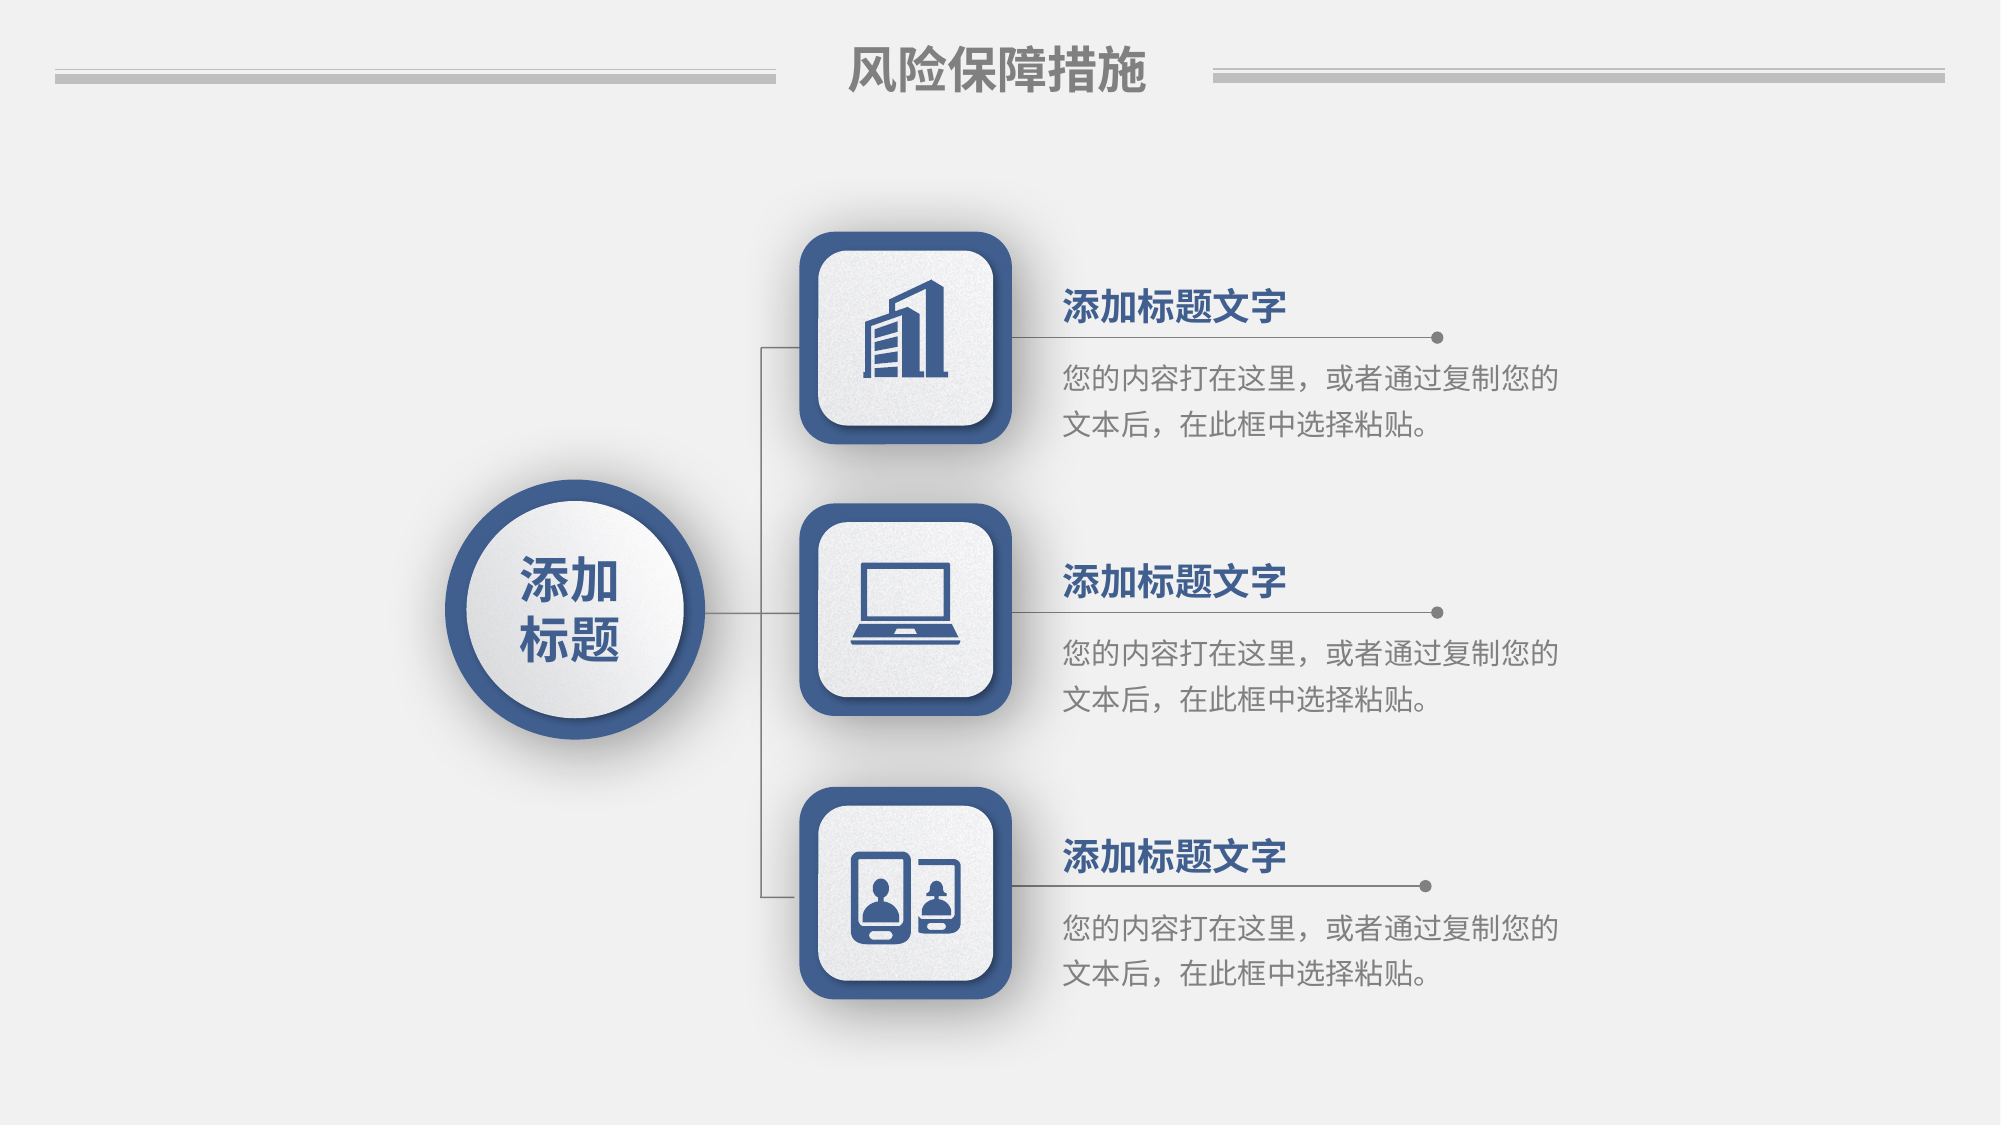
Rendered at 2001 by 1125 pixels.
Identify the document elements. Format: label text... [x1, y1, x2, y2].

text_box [799, 786, 1013, 1000]
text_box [444, 479, 706, 740]
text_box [477, 574, 794, 671]
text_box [799, 503, 1013, 717]
text_box 添加标题文字 [1047, 275, 1372, 336]
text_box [1018, 574, 1029, 671]
text_box 您的内容打在这里，或者通过复制您的文本后，在此框中选择粘贴。 [1047, 892, 1591, 999]
text_box 风险保障措施 [782, 30, 1213, 106]
text_box 添加标题文字 [1047, 550, 1314, 611]
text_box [799, 231, 1013, 445]
text_box 您的内容打在这里，或者通过复制您的文本后，在此框中选择粘贴。 [1047, 617, 1591, 724]
text_box 添加标题文字 [1047, 825, 1314, 885]
text_box 您的内容打在这里，或者通过复制您的文本后，在此框中选择粘贴。 [1047, 342, 1591, 449]
